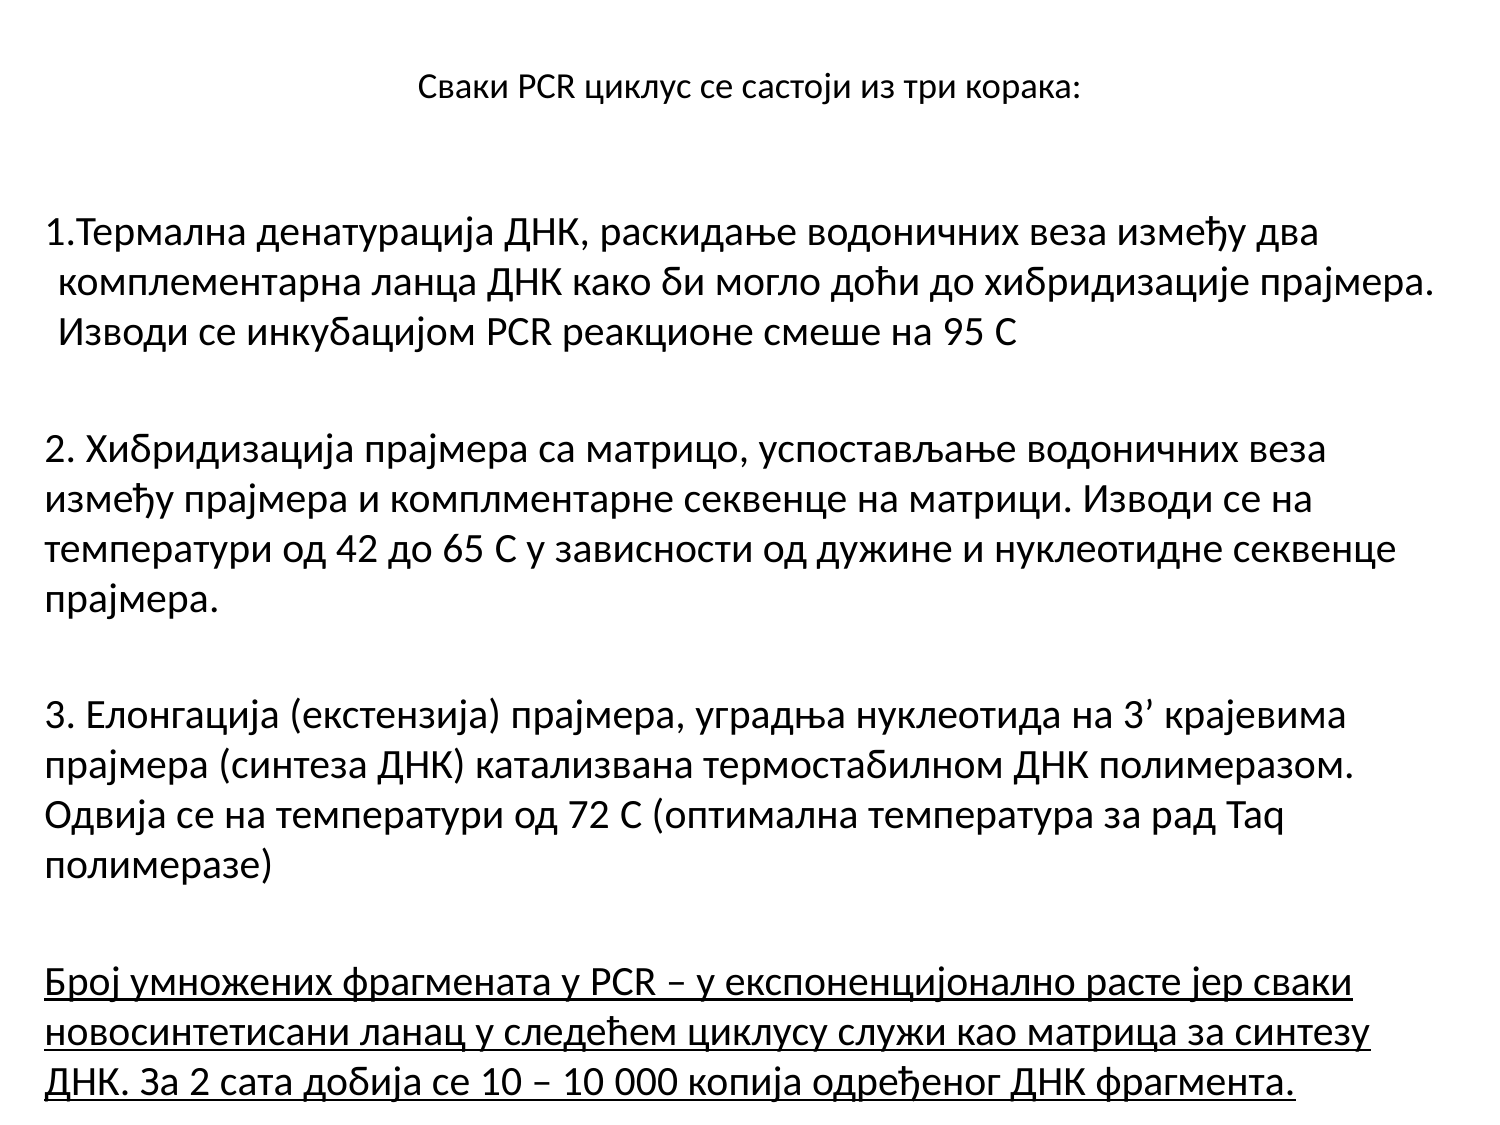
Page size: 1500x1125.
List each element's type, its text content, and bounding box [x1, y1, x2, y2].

title Сваки PCR циклус се састоји из три корака: [112, 54, 1388, 114]
subtitle 1.Термална денатурација ДНК, раскидање водоничних веза између два комплементарна ланца ДНК како би могло доћи до хибридизације прајмера. Изводи се инкубацијом PCR реакционе смеше на 95 C 2. Хибридизација прајмера са матрицо, успостављање водоничних веза између прајмера и комплментарне секвенце на матрици. Изводи се на температури од 42 до 65 C у зависности од дужине и нуклеотидне секвенце прајмера. 3. Елонгација (екстензија) прајмера, уградња нуклеотида на 3’ крајевима прајмера (синтеза ДНК) катализвана термостабилном ДНК полимеразом. Одвија се на температури од 72 C (оптимална температура за рад Taq полимеразе) Број умножених фрагмената у PCR – у експоненцијонално расте јер сваки новосинтетисани ланац у следећем циклусу служи као матрица за синтезу ДНК. За 2 сата добија се 10 – 10 000 копија одређеног ДНК фрагмента. [29, 196, 1471, 929]
